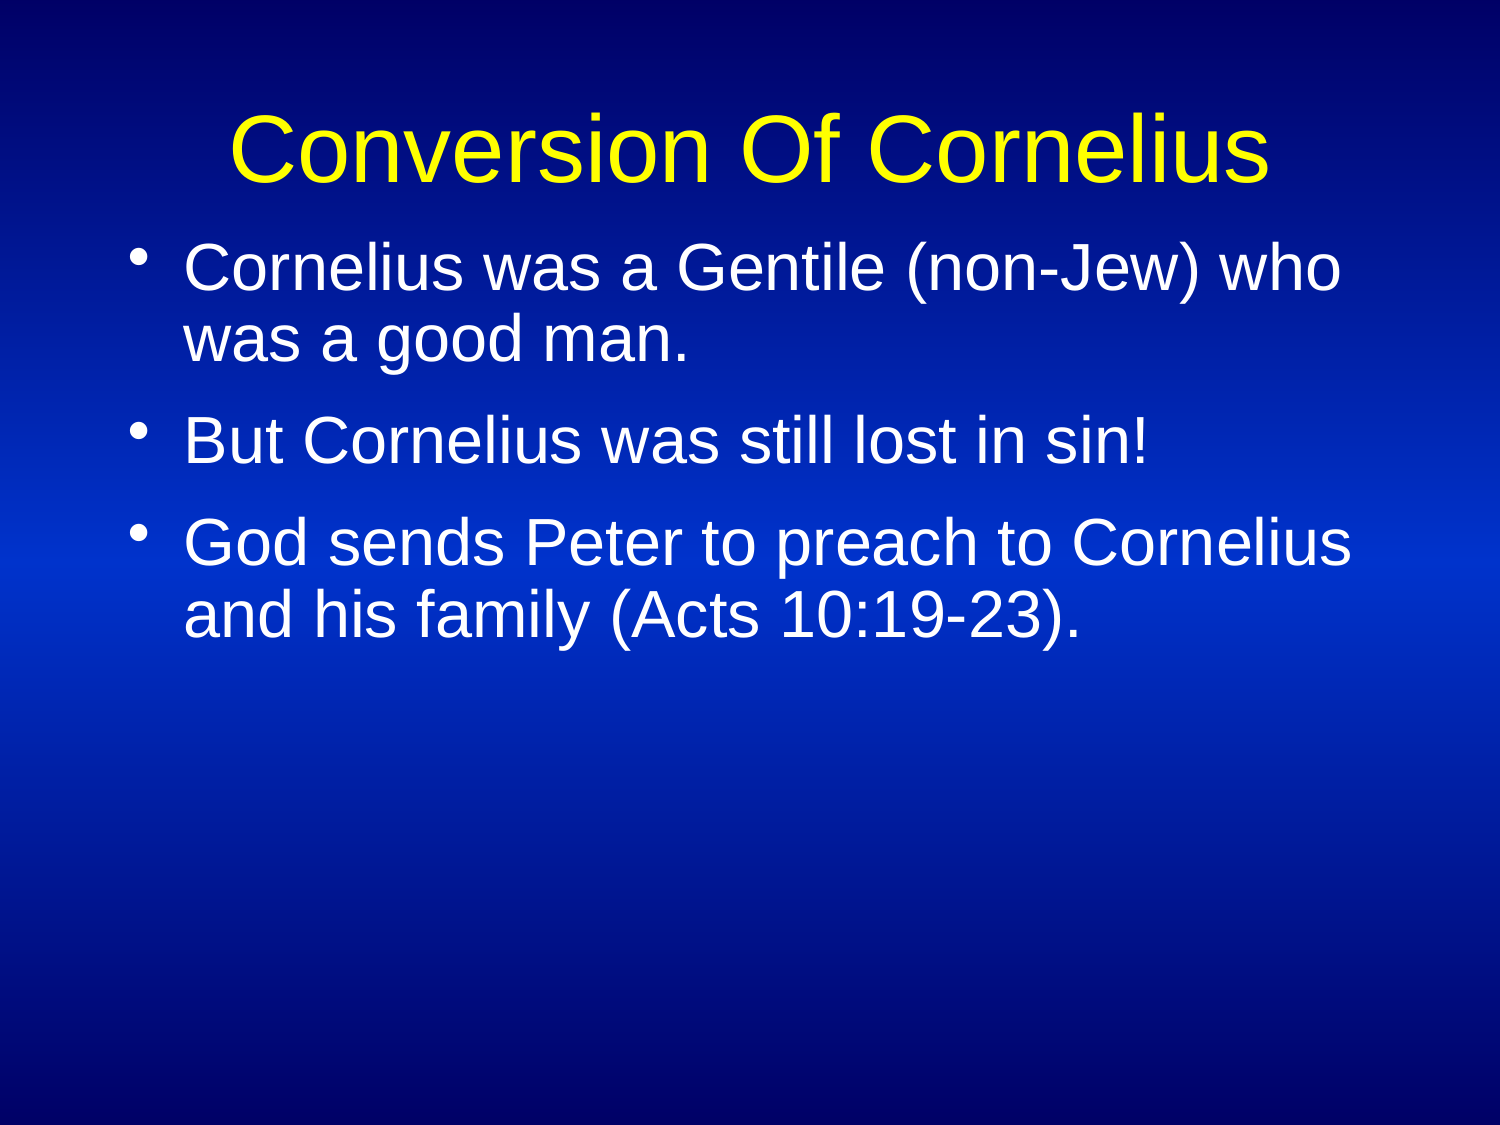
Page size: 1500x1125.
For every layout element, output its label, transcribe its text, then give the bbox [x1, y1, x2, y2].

list Cornelius was a Gentile (non-Jew) who was a good man. But Cornelius was still lost in sin! God sends Peter to preach to Cornelius and his family (Acts 10:19-23). [112, 224, 1463, 1013]
title Conversion Of Cornelius [37, 50, 1463, 238]
